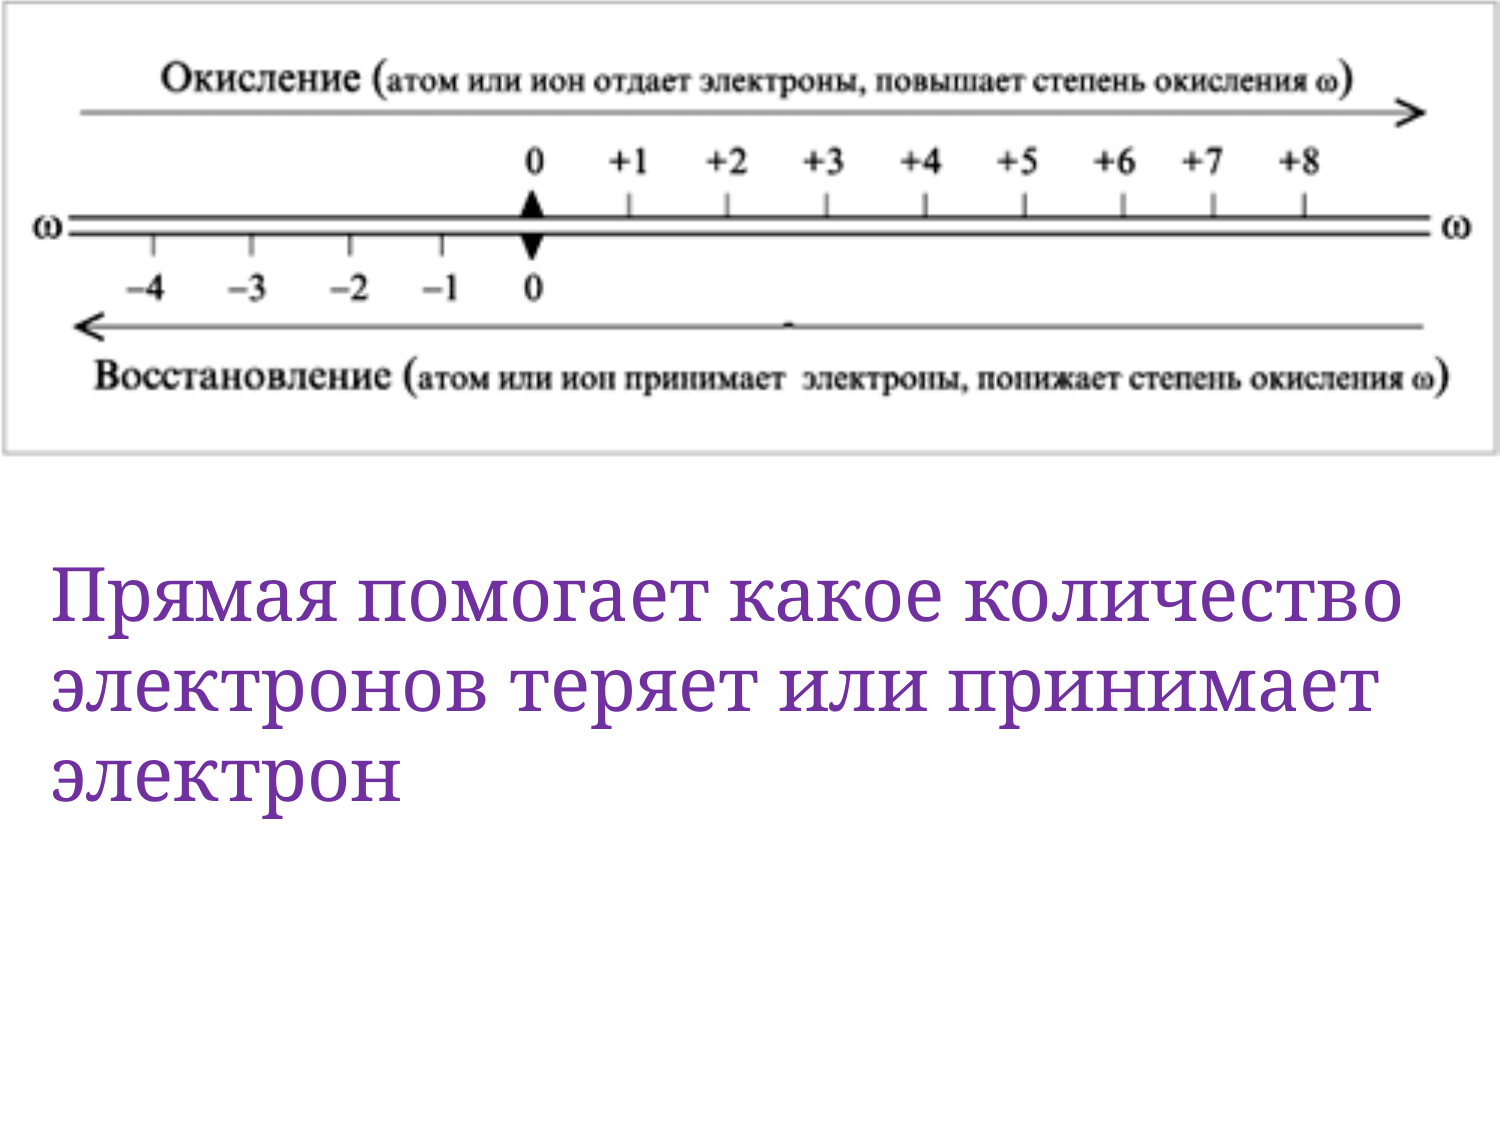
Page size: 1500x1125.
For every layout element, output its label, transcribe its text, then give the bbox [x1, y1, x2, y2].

text_box Прямая помогает какое количество электронов теряет или принимает электрон [35, 538, 1465, 824]
picture [0, 0, 1500, 460]
